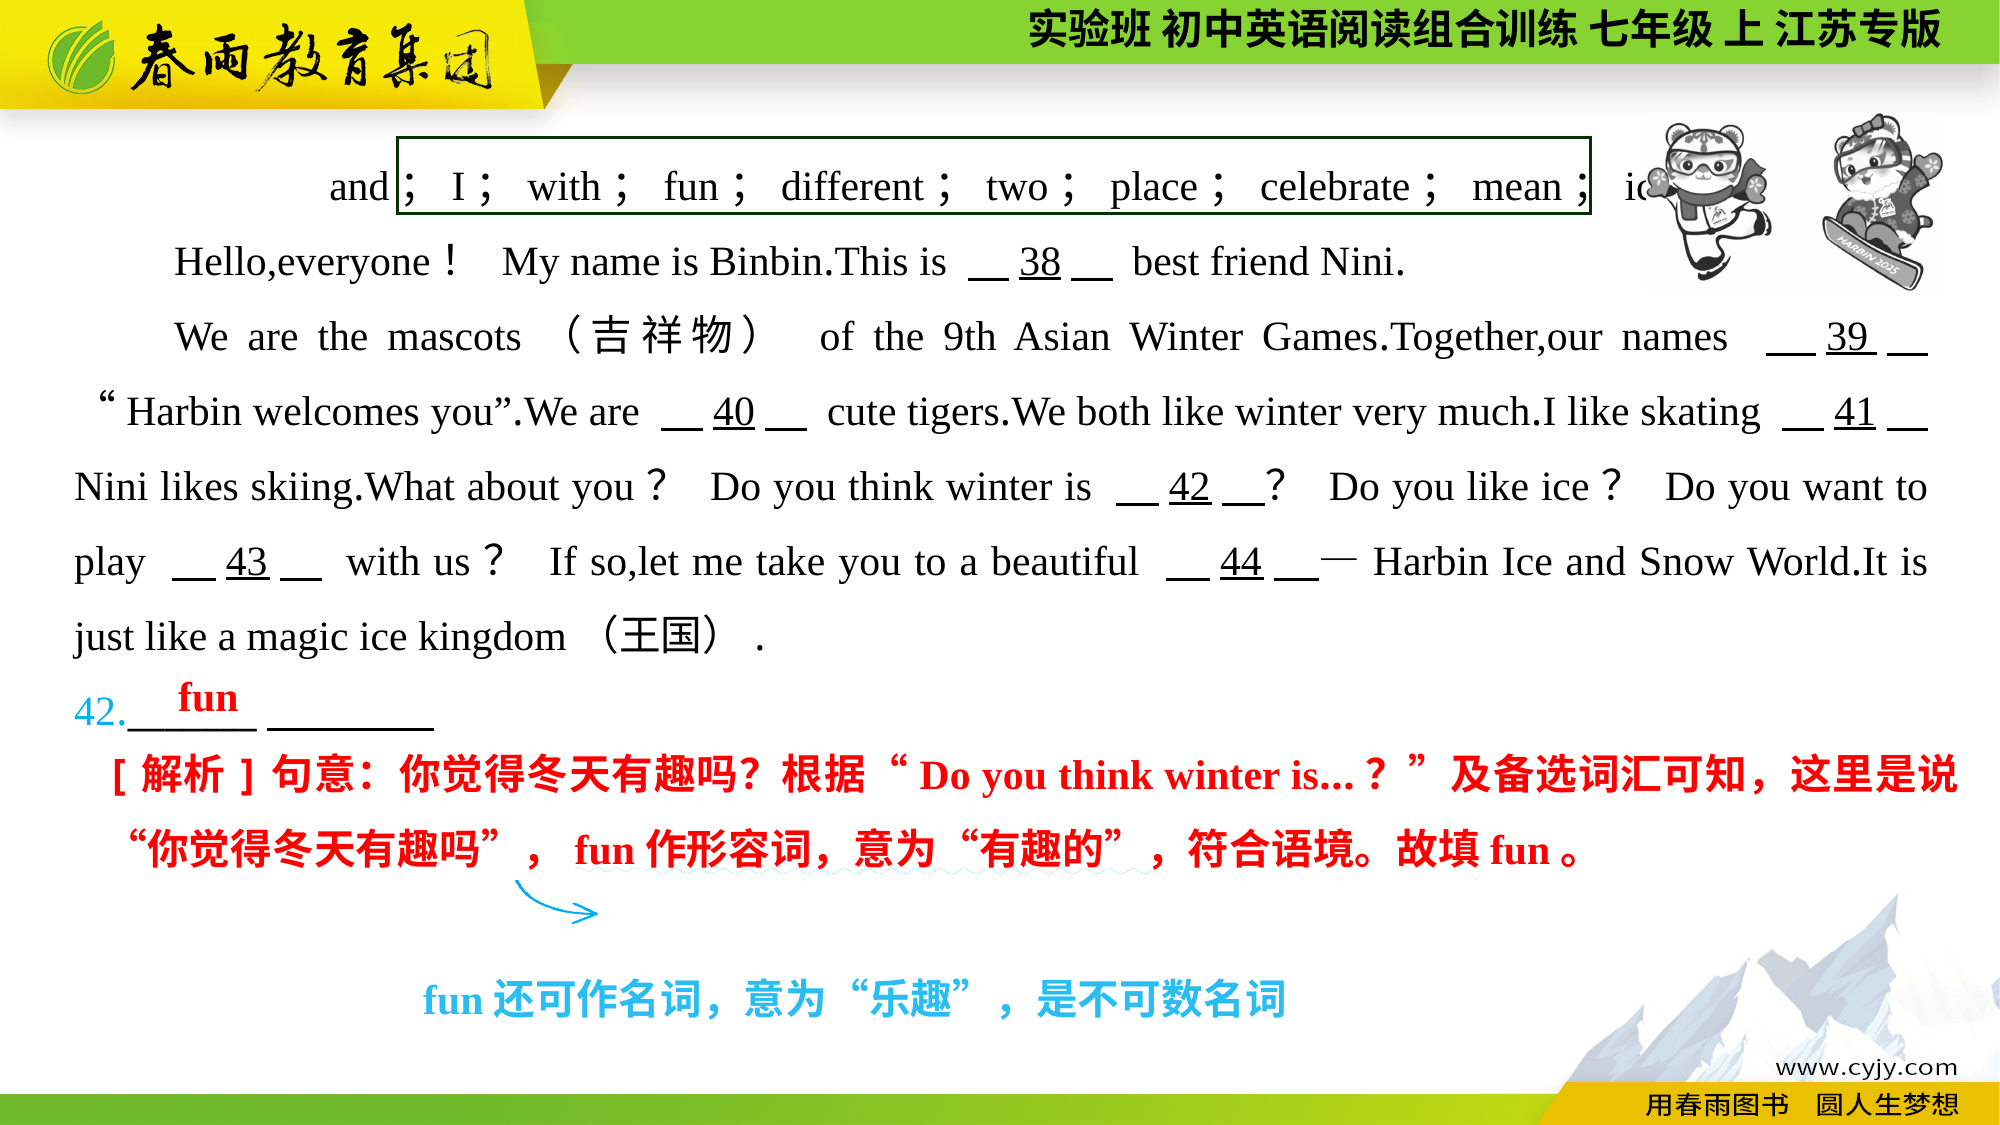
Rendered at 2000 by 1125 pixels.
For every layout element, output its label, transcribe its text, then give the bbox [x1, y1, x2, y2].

picture [0, 0, 2000, 1125]
list and；I；with；fun；different；two；place；celebrate；mean；ice Hello,everyone！ My name is Binbin.This is 38 best friend Nini. We are the mascots（吉祥物） of the 9th Asian Winter Games.Together,our names 39 “Harbin welcomes you”.We are 40 cute tigers.We both like winter very much.I like skating 41 Nini likes skiing.What about you？ Do you think winter is 42 ？ Do you like ice？ Do you want to play 43 with us？ If so,let me take you to a beautiful 44 —Harbin Ice and Snow World.It is just like a magic ice kingdom（王国）. 42._______ [59, 125, 1944, 747]
text_box fun [163, 662, 254, 727]
text_box [解析]句意：你觉得冬天有趣吗？根据“Do you think winter is...？”及备选词汇可知，这里是说“你觉得冬天有趣吗”，fun作形容词，意为“有趣的”，符合语境。故填fun。 fun还可作名词，意为“乐趣”，是不可数名词 [90, 715, 1975, 1106]
text_box [397, 137, 1591, 214]
